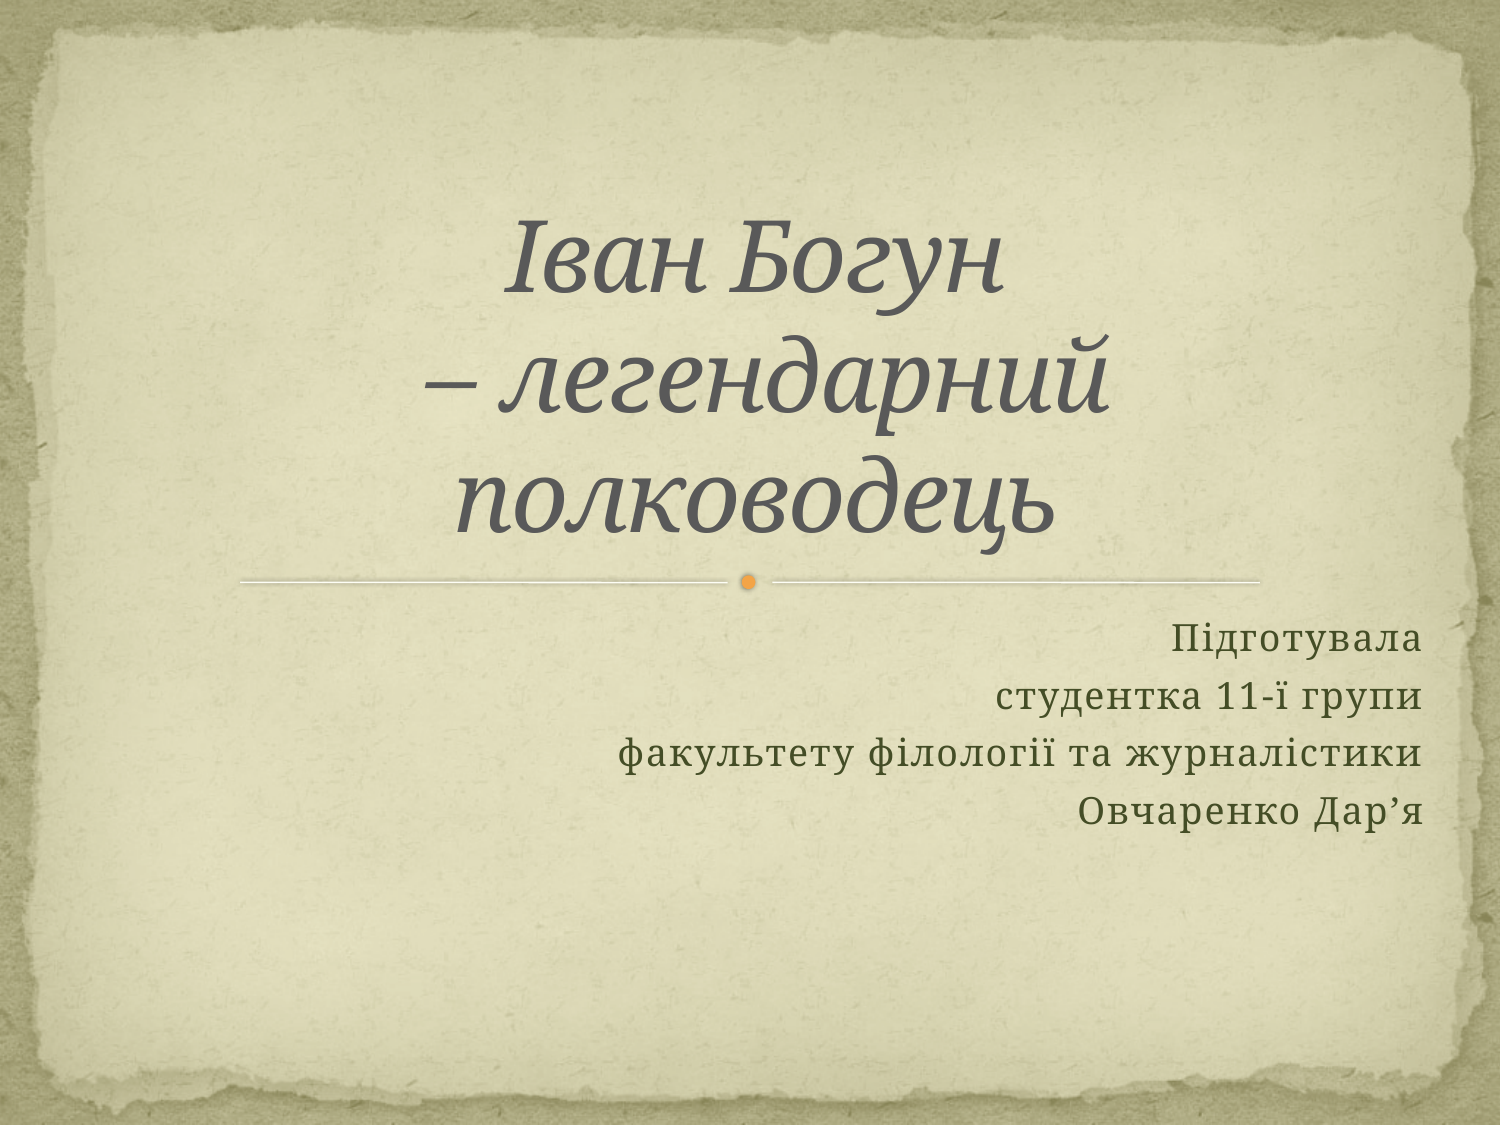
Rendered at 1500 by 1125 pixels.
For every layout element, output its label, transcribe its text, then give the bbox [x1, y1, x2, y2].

title Іван Богун – легендарний полководець [74, 152, 1438, 561]
subtitle Підготувала студентка 11-ї групи факультету філології та журналістики Овчаренко Дар’я [93, 606, 1438, 914]
